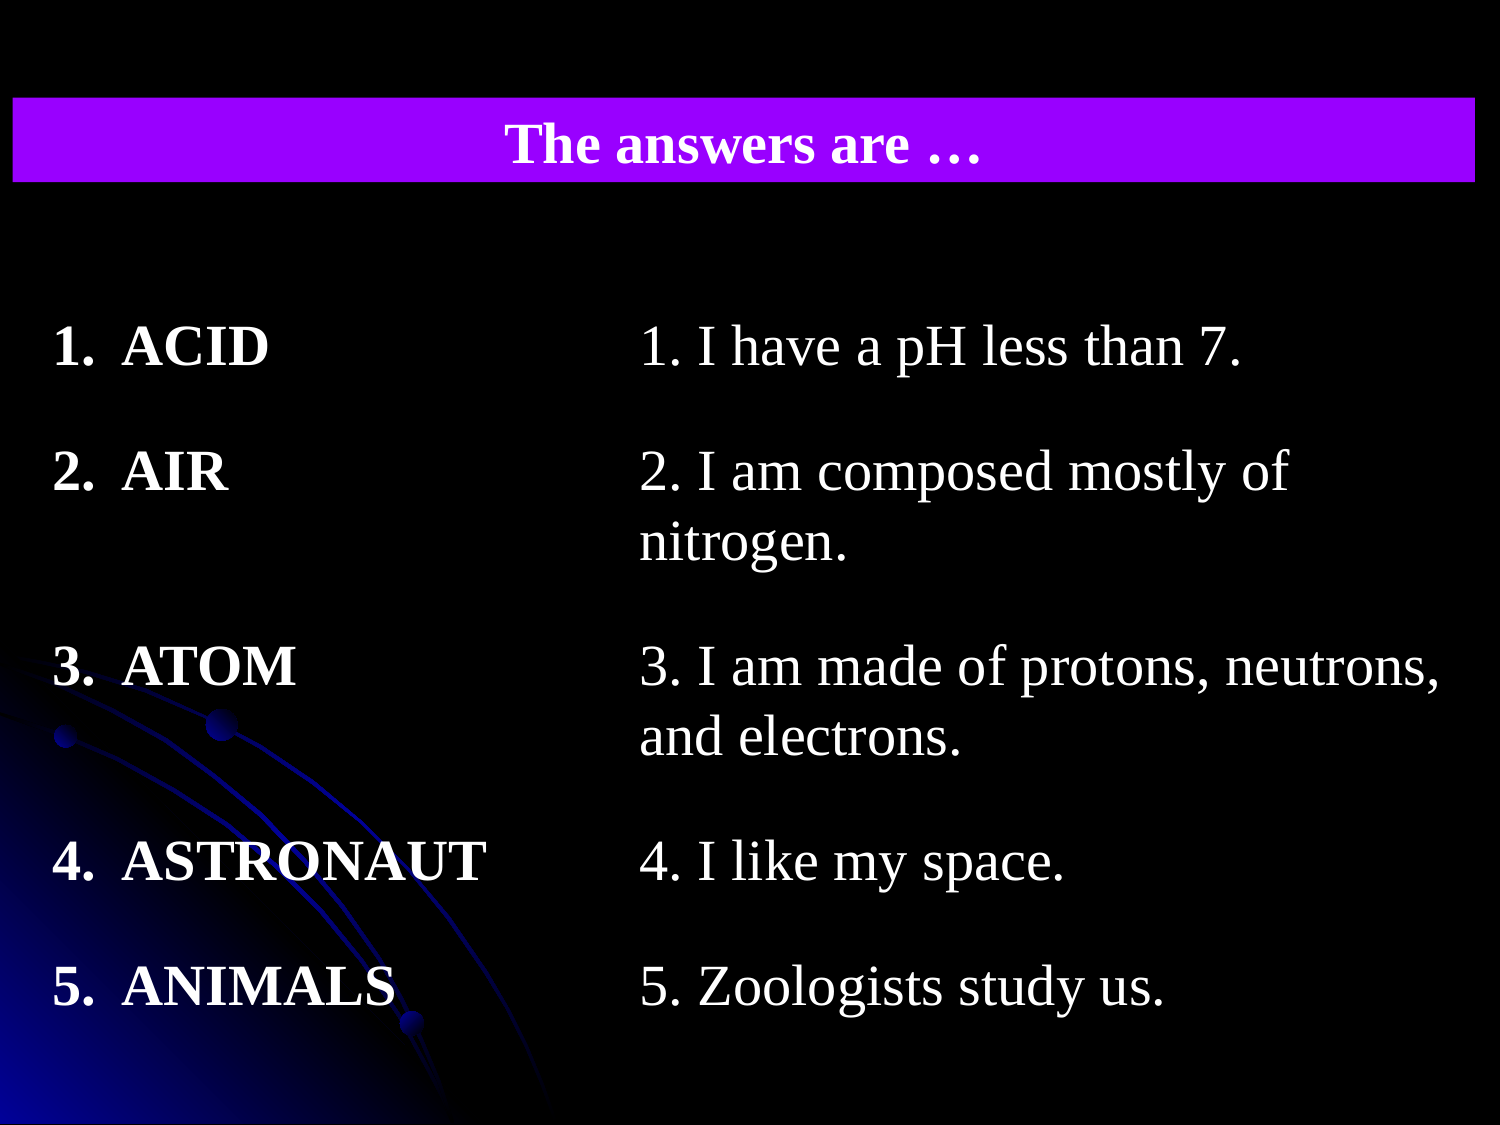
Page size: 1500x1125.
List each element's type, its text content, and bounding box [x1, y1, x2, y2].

text_box The answers are … [12, 97, 1475, 183]
text_box 4. I like my space. [624, 814, 1463, 900]
text_box 1. I have a pH less than 7. [624, 299, 1463, 385]
text_box 5. Zoologists study us. [624, 939, 1463, 1025]
text_box 5. ANIMALS [37, 939, 624, 1025]
text_box 3. I am made of protons, neutrons, and electrons. [624, 619, 1463, 775]
text_box 3. ATOM [37, 619, 475, 705]
text_box 4. ASTRONAUT [37, 814, 624, 900]
text_box 2. AIR [37, 424, 475, 510]
text_box 2. I am composed mostly of nitrogen. [624, 424, 1463, 580]
text_box 1. ACID [37, 299, 475, 385]
